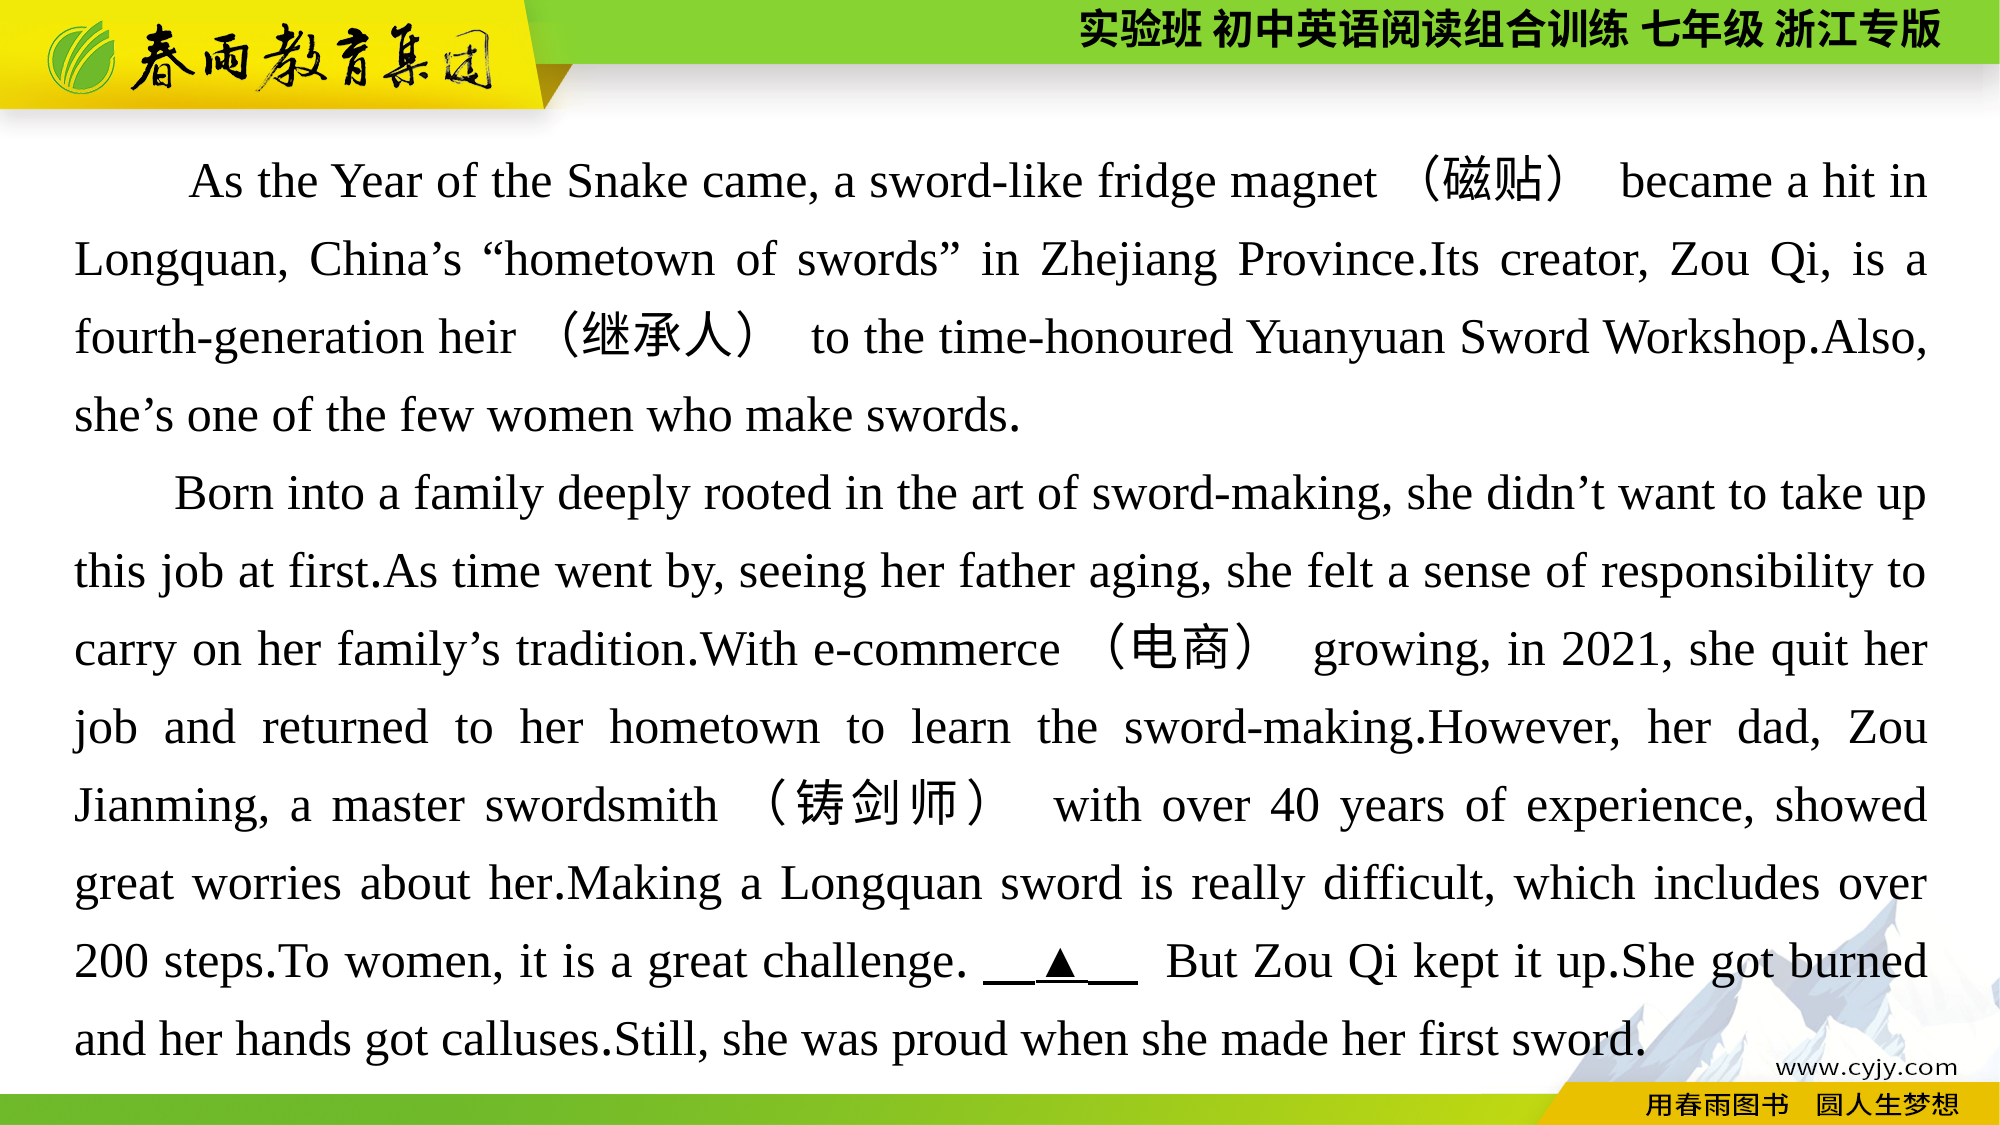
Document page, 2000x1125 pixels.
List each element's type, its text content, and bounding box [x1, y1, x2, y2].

list As the Year of the Snake came, a sword-like fridge magnet（磁贴） became a hit in Longquan, China’s “hometown of swords” in Zhejiang Province.Its creator, Zou Qi, is a fourth-generation heir（继承人） to the time-honoured Yuanyuan Sword Workshop.Also, she’s one of the few women who make swords. Born into a family deeply rooted in the art of sword-making, she didn’t want to take up this job at first.As time went by, seeing her father aging, she felt a sense of responsibility to carry on her family’s tradition.With e-commerce（电商） growing, in 2021, she quit her job and returned to her hometown to learn the sword-making.However, her dad, Zou Jianming, a master swordsmith（铸剑师） with over 40 years of experience, showed great worries about her.Making a Longquan sword is really difficult, which includes over 200 steps.To women, it is a great challenge. ▲ But Zou Qi kept it up.She got burned and her hands got calluses.Still, she was proud when she made her first sword. [59, 122, 1944, 1075]
picture [0, 0, 2000, 1125]
